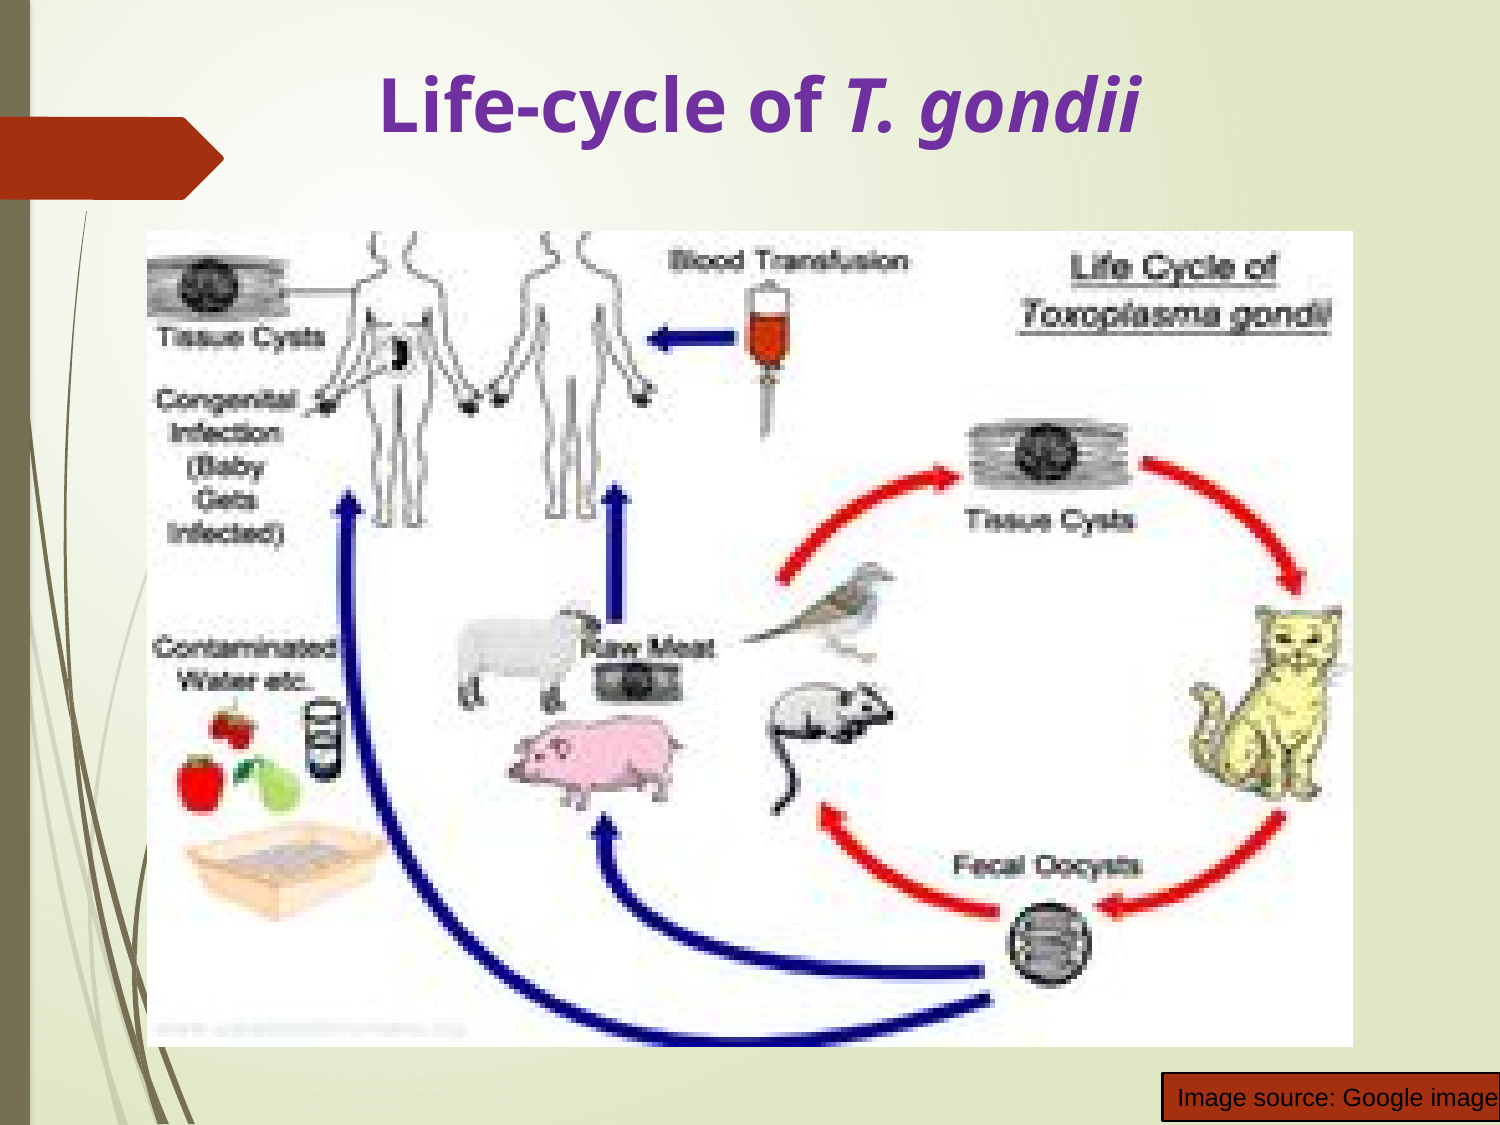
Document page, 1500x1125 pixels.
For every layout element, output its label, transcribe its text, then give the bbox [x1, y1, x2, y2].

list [147, 231, 1353, 1047]
text_box Image source: Google image [1162, 1072, 1500, 1121]
title Life-cycle of T. gondii [75, 50, 1425, 188]
